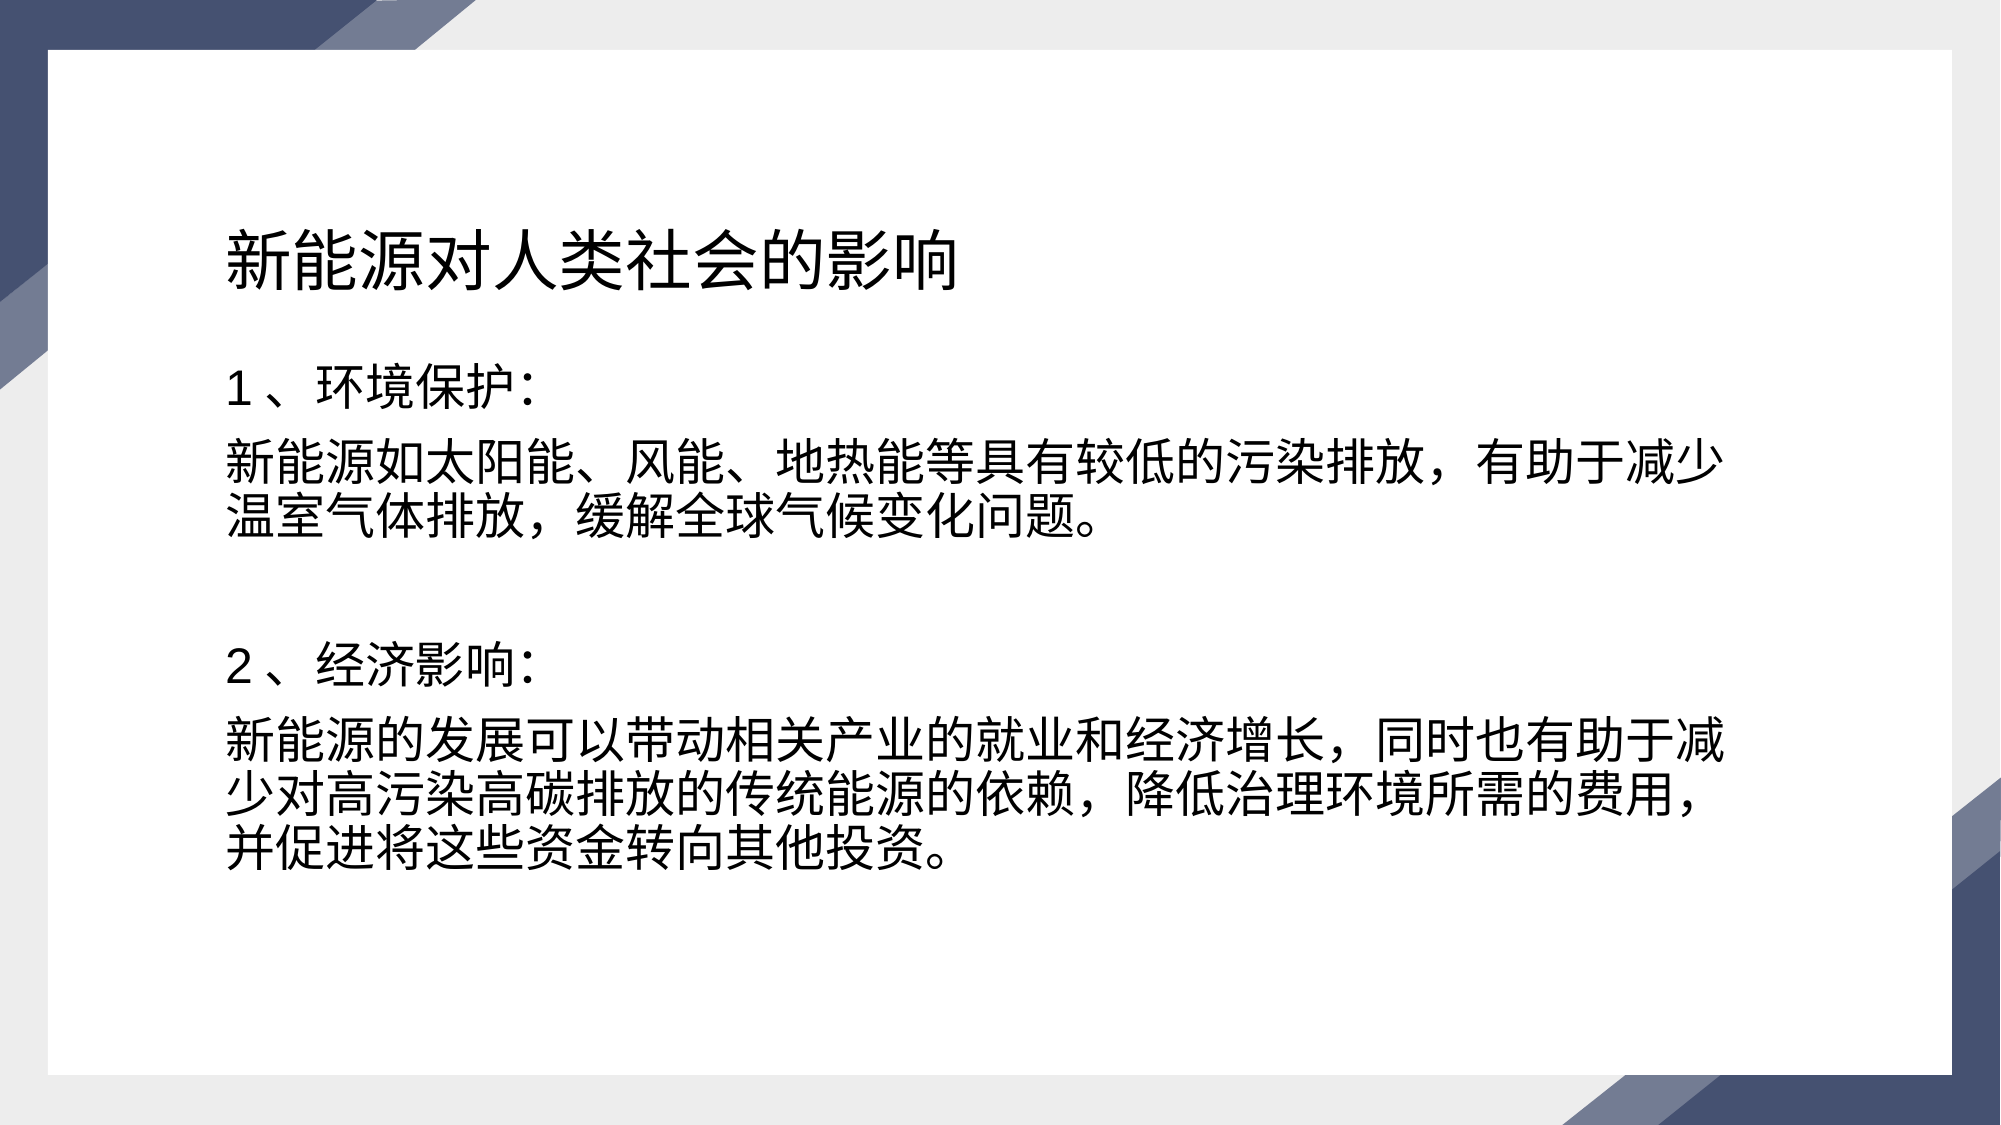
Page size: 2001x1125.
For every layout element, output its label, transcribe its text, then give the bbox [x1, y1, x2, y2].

list 1、环境保护： 新能源如太阳能、风能、地热能等具有较低的污染排放，有助于减少温室气体排放，缓解全球气候变化问题。 2、经济影响： 新能源的发展可以带动相关产业的就业和经济增长，同时也有助于减少对高污染高碳排放的传统能源的依赖，降低治理环境所需的费用，并促进将这些资金转向其他投资。 [210, 354, 1790, 921]
title 新能源对人类社会的影响 [210, 204, 1790, 324]
